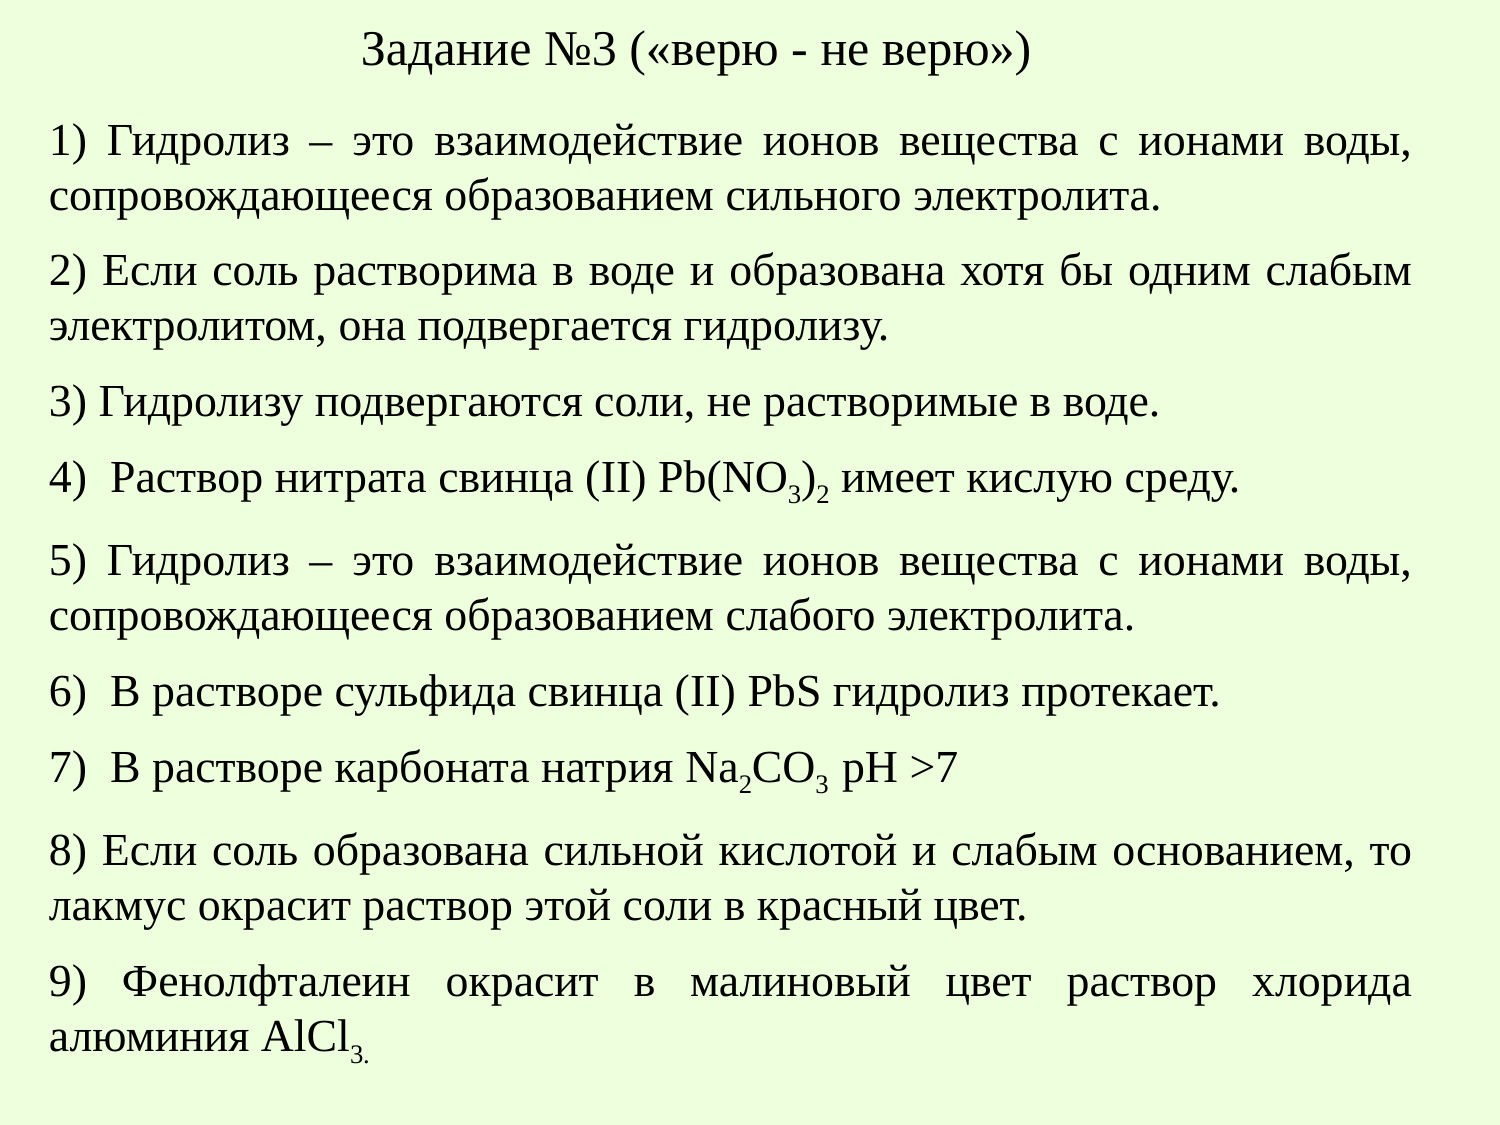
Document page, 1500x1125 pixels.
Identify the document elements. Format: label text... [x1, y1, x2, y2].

text_box 1) Гидролиз – это взаимодействие ионов вещества с ионами воды, сопровождающееся образованием сильного электролита. 2) Если соль растворима в воде и образована хотя бы одним слабым электролитом, она подвергается гидролизу. 3) Гидролизу подвергаются соли, не растворимые в воде. 4) Раствор нитрата свинца (ІІ) Pb(NO3)2 имеет кислую среду. 5) Гидролиз – это взаимодействие ионов вещества с ионами воды, сопровождающееся образованием слабого электролита. 6) В растворе сульфида свинца (ІІ) PbS гидролиз протекает. 7) В растворе карбоната натрия Na2CO3 рН >7 8) Если соль образована сильной кислотой и слабым основанием, то лакмус окрасит раствор этой соли в красный цвет. 9) Фенолфталеин окрасит в малиновый цвет раствор хлорида алюминия АlCl3. [34, 101, 1428, 1076]
title Задание №3 («верю - не верю») [64, 0, 1340, 101]
